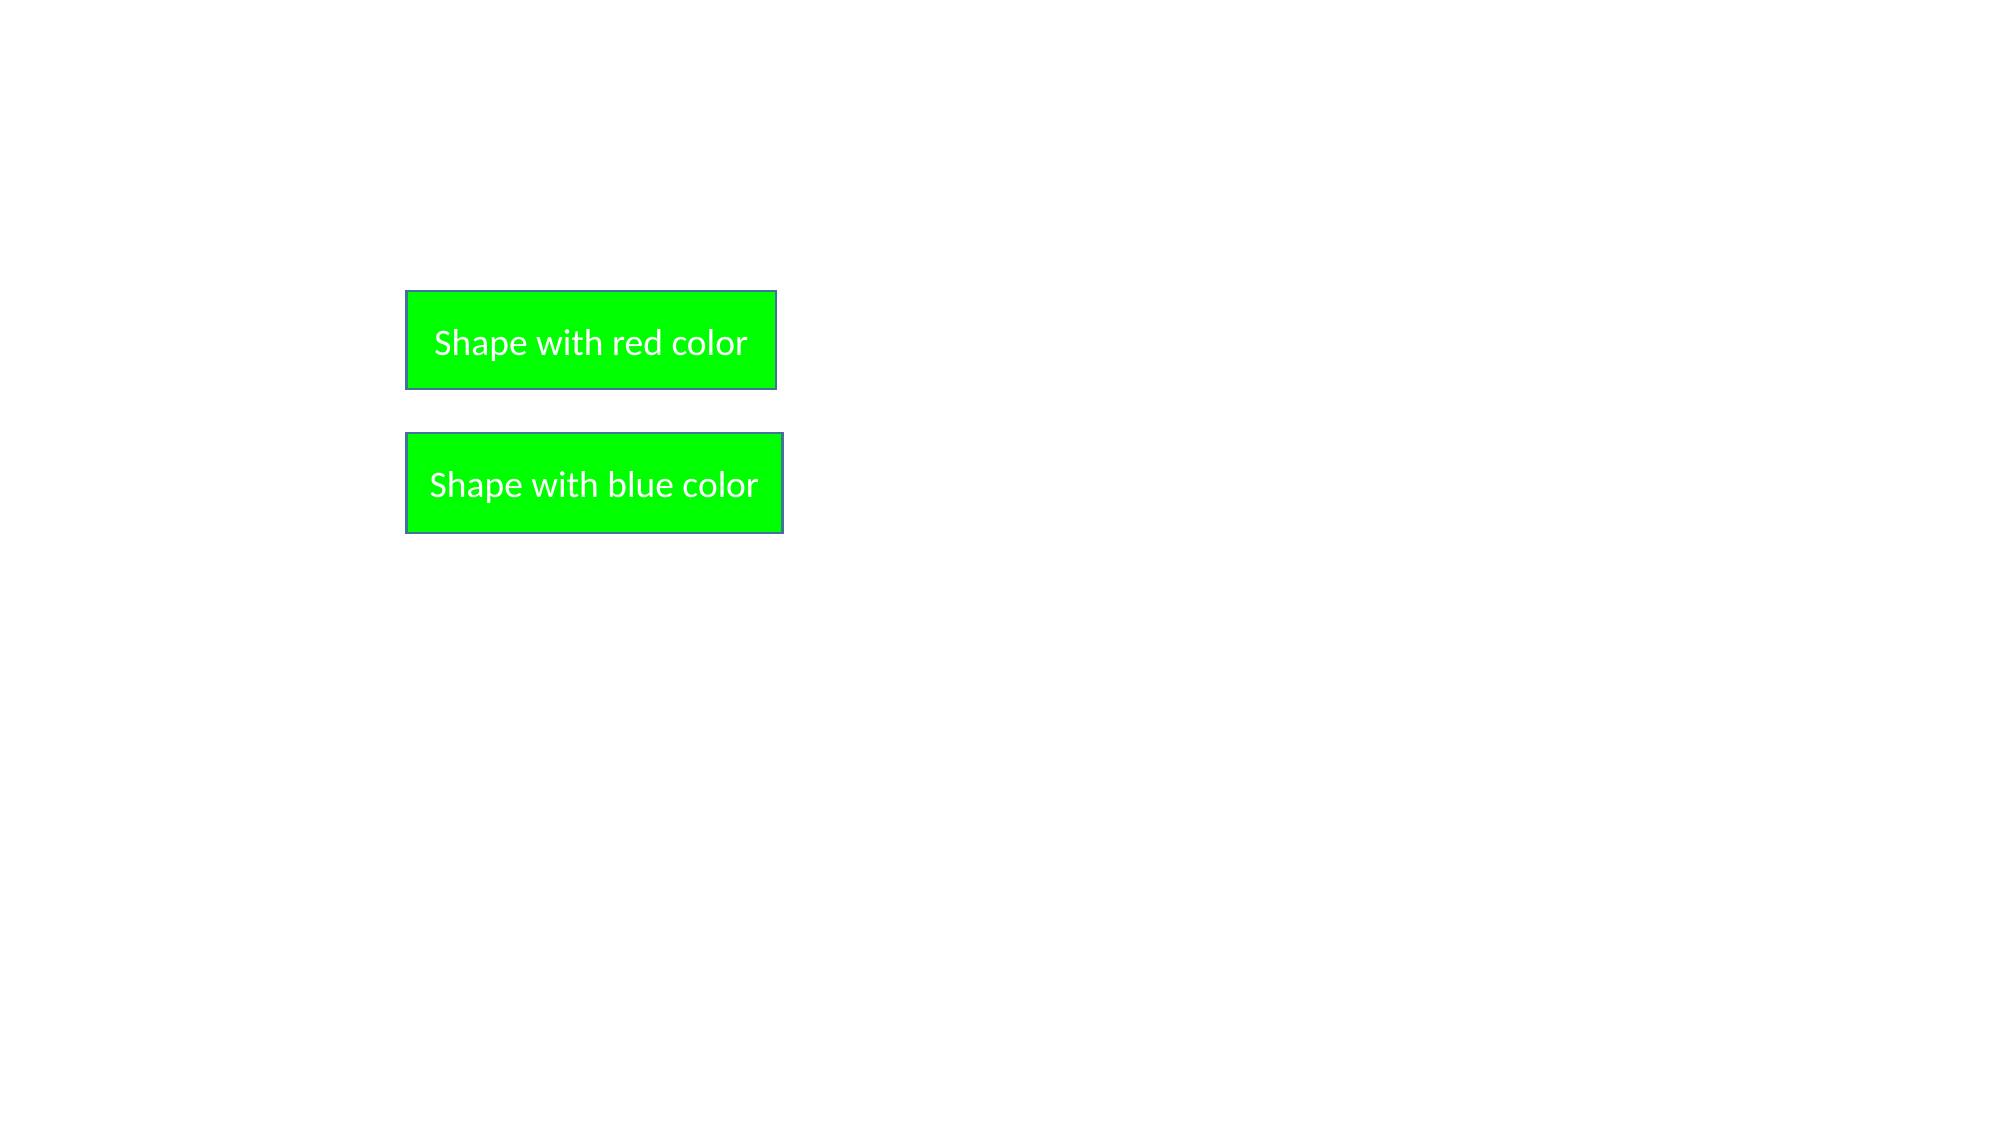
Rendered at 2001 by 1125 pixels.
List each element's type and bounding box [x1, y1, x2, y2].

text_box [406, 291, 783, 533]
